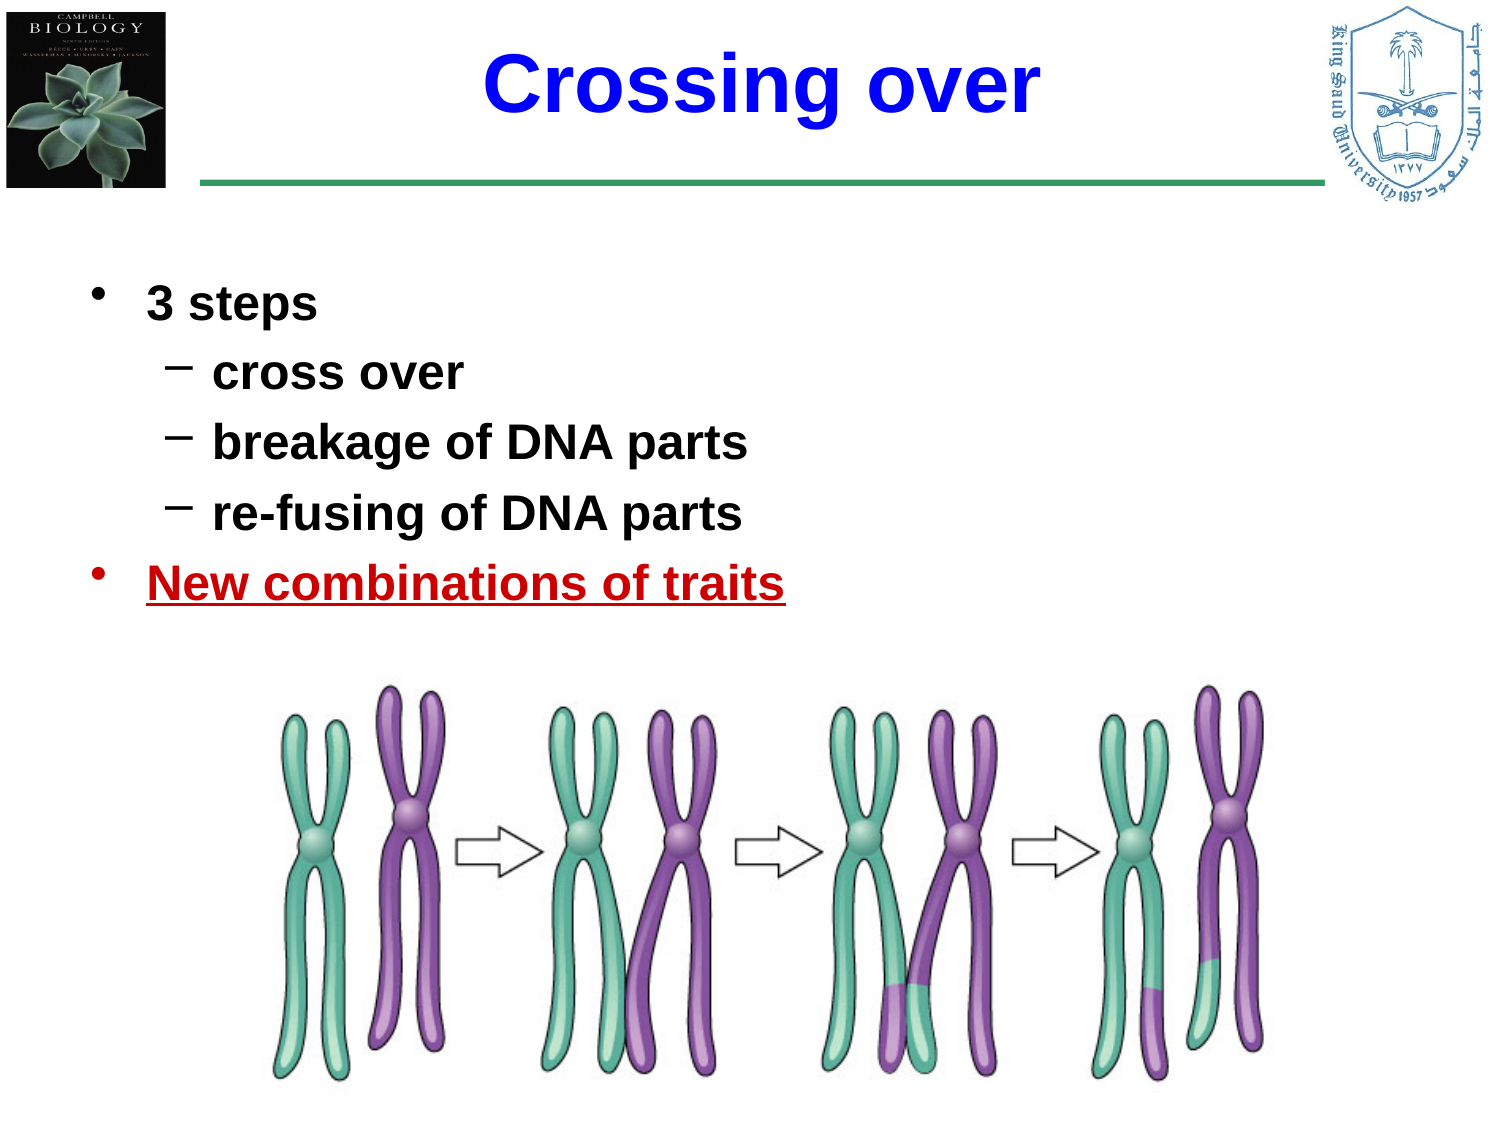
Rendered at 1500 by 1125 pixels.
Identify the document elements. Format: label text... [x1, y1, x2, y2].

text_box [5, 0, 1488, 209]
picture [262, 672, 1276, 1125]
list 3 steps cross over breakage of DNA parts re-fusing of DNA parts New combinations of traits [75, 262, 1111, 650]
